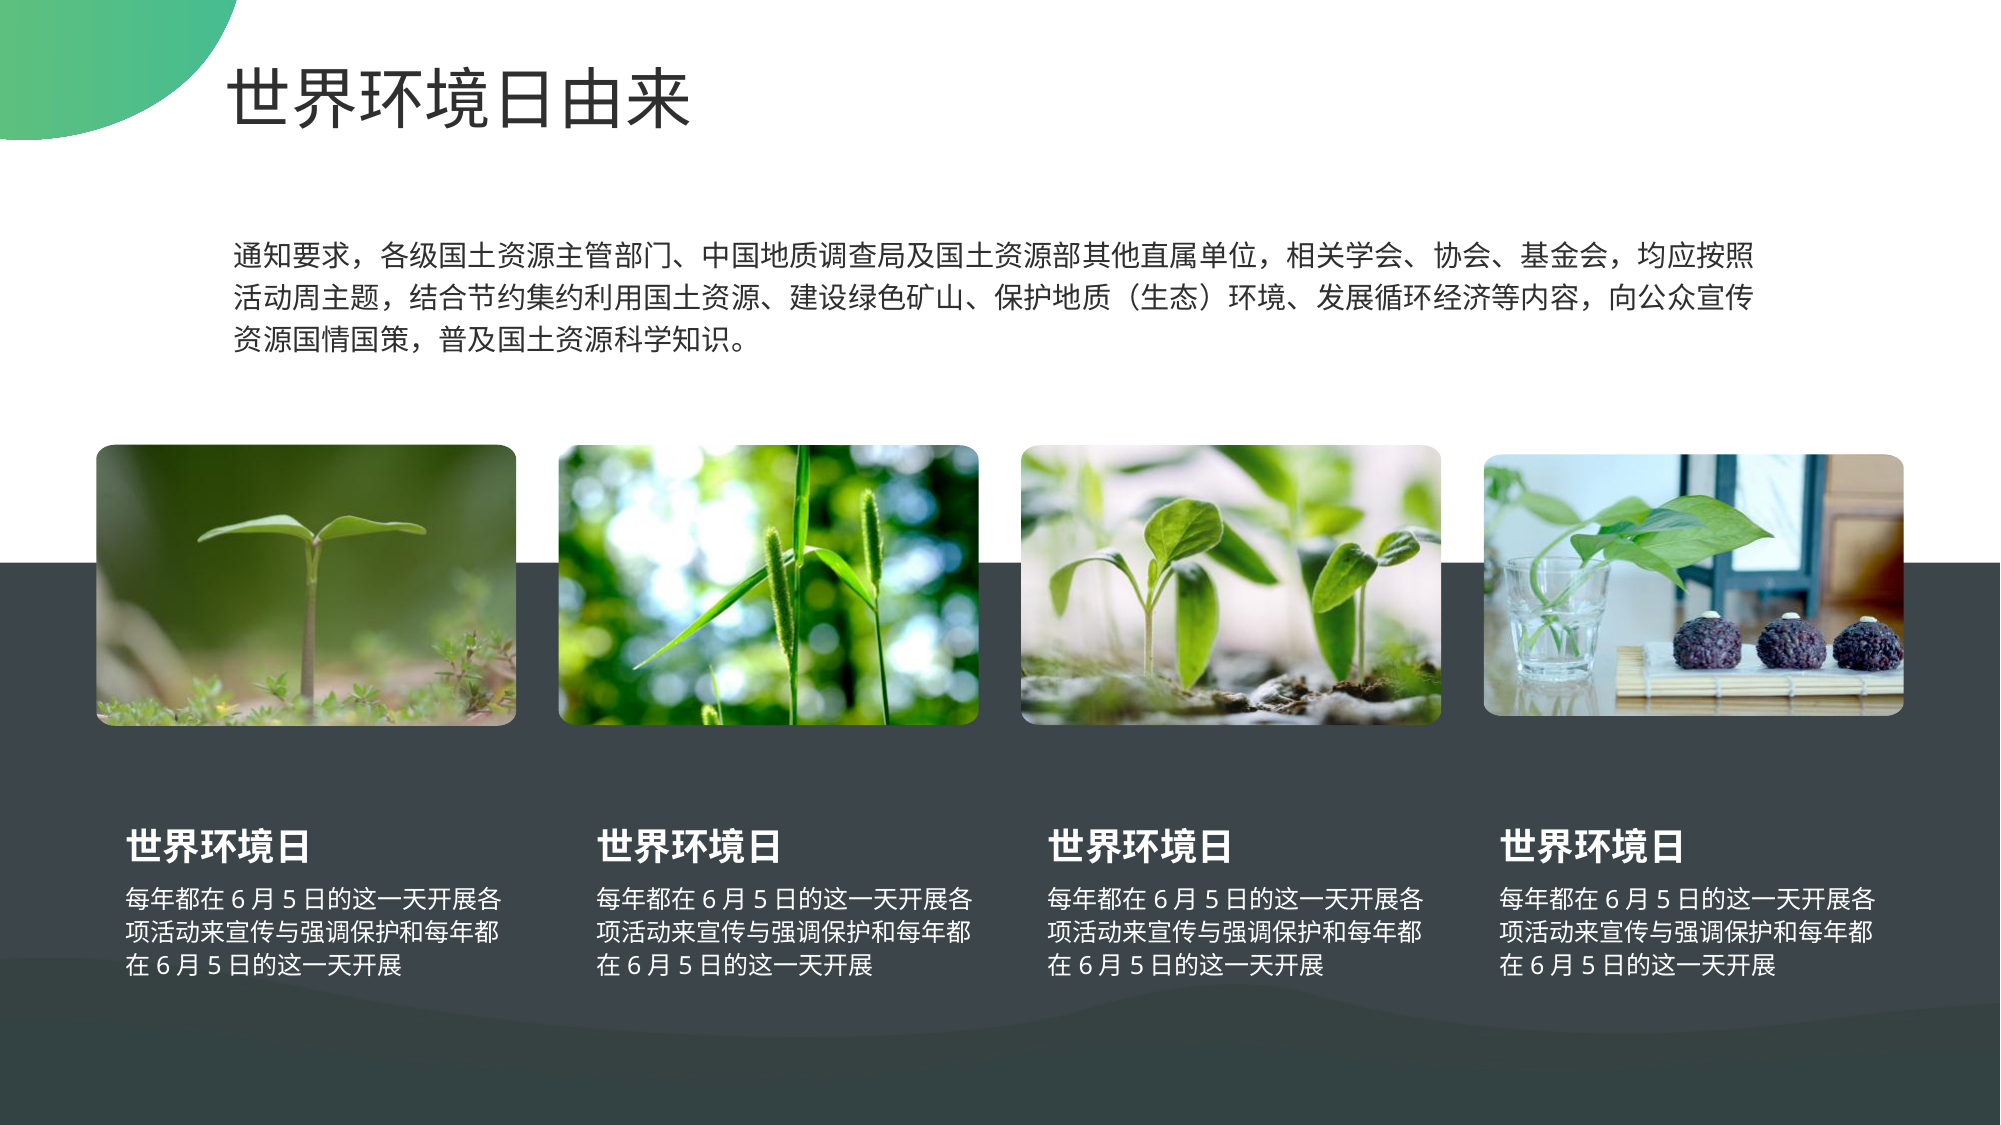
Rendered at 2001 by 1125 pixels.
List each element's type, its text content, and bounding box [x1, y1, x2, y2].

text_box 世界环境日 [125, 828, 353, 869]
text_box 世界环境日由来 [210, 49, 708, 145]
text_box 每年都在6月5日的这一天开展各项活动来宣传与强调保护和每年都在6月5日的这一天开展 [596, 880, 977, 988]
text_box 世界环境日 [1047, 828, 1276, 869]
text_box [0, 0, 238, 141]
text_box 通知要求，各级国土资源主管部门、中国地质调查局及国土资源部其他直属单位，相关学会、协会、基金会，均应按照活动周主题，结合节约集约利用国土资源、建设绿色矿山、保护地质（生态）环境、发展循环经济等内容，向公众宣传资源国情国策，普及国土资源科学知识。 [219, 223, 1778, 364]
text_box 每年都在6月5日的这一天开展各项活动来宣传与强调保护和每年都在6月5日的这一天开展 [1047, 880, 1428, 988]
text_box 世界环境日 [596, 828, 824, 869]
text_box 每年都在6月5日的这一天开展各项活动来宣传与强调保护和每年都在6月5日的这一天开展 [1499, 880, 1880, 988]
text_box 每年都在6月5日的这一天开展各项活动来宣传与强调保护和每年都在6月5日的这一天开展 [125, 880, 506, 988]
text_box [0, 561, 2000, 1125]
picture [0, 0, 2000, 726]
text_box 世界环境日 [1499, 828, 1727, 869]
